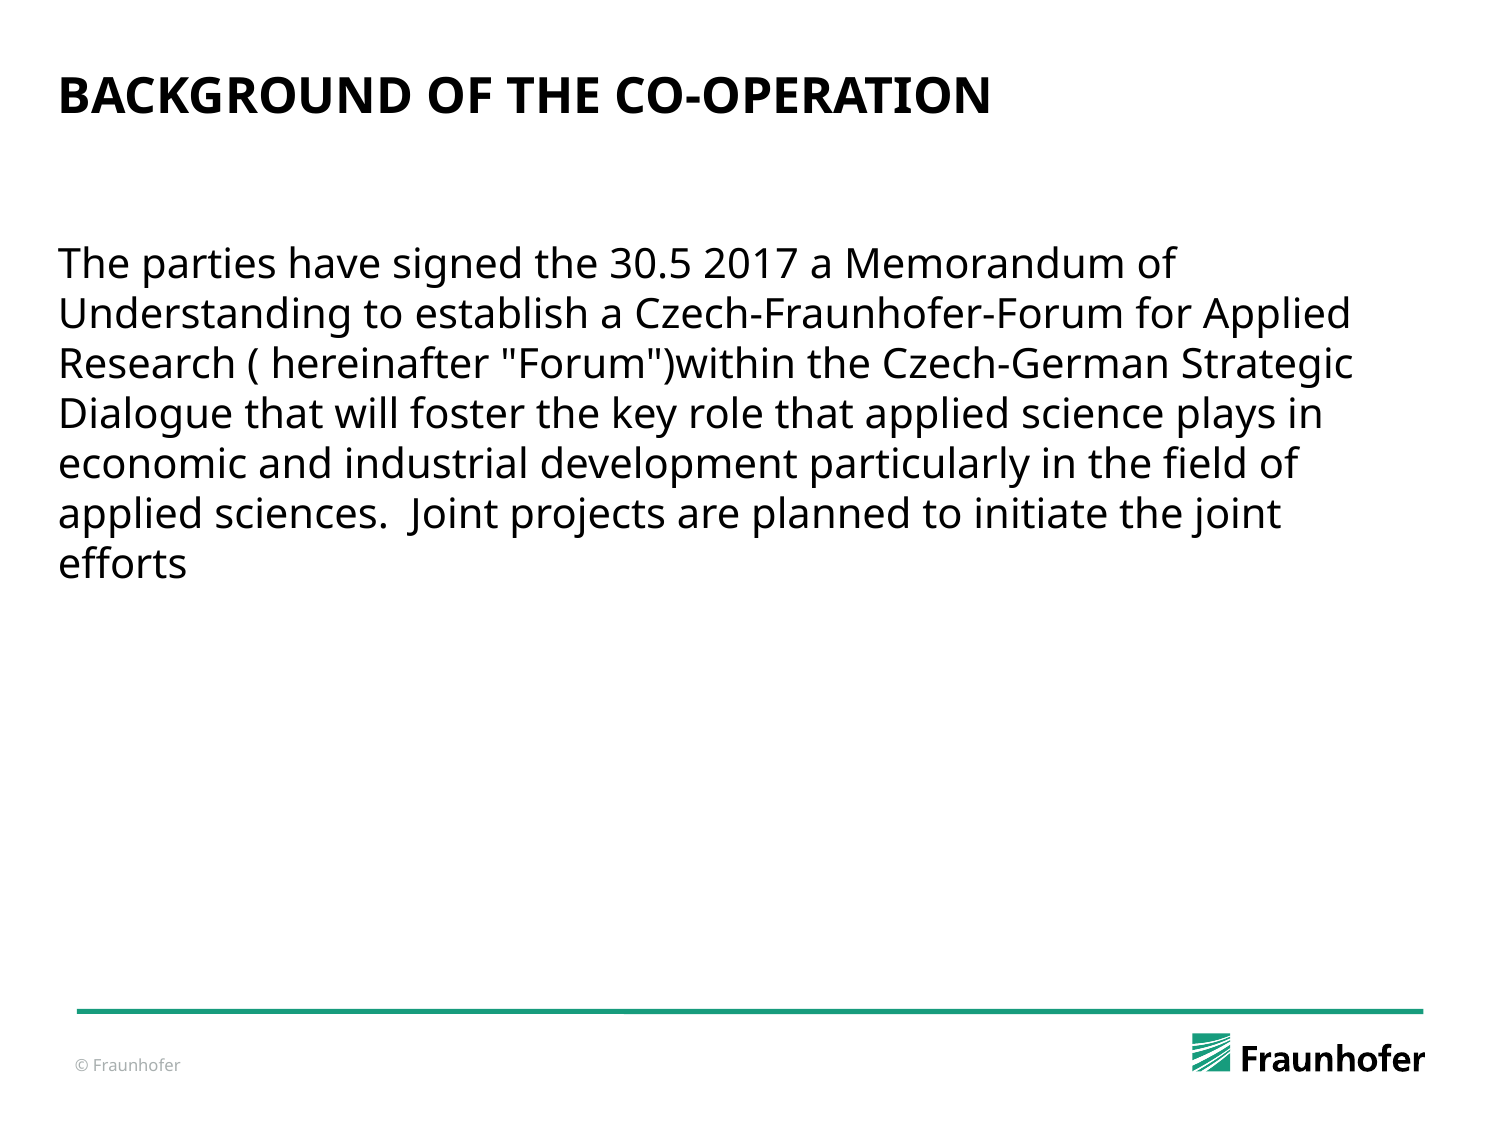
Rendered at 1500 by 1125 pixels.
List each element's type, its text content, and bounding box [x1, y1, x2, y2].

list The parties have signed the 30.5 2017 a Memorandum of Understanding to establish a Czech-Fraunhofer-Forum for Applied Research ( hereinafter "Forum")within the Czech-German Strategic Dialogue that will foster the key role that applied science plays in economic and industrial development particularly in the field of applied sciences. Joint projects are planned to initiate the joint efforts [57, 237, 1405, 839]
title BACKGROUND OF THE CO-OPERATION [57, 63, 1408, 166]
